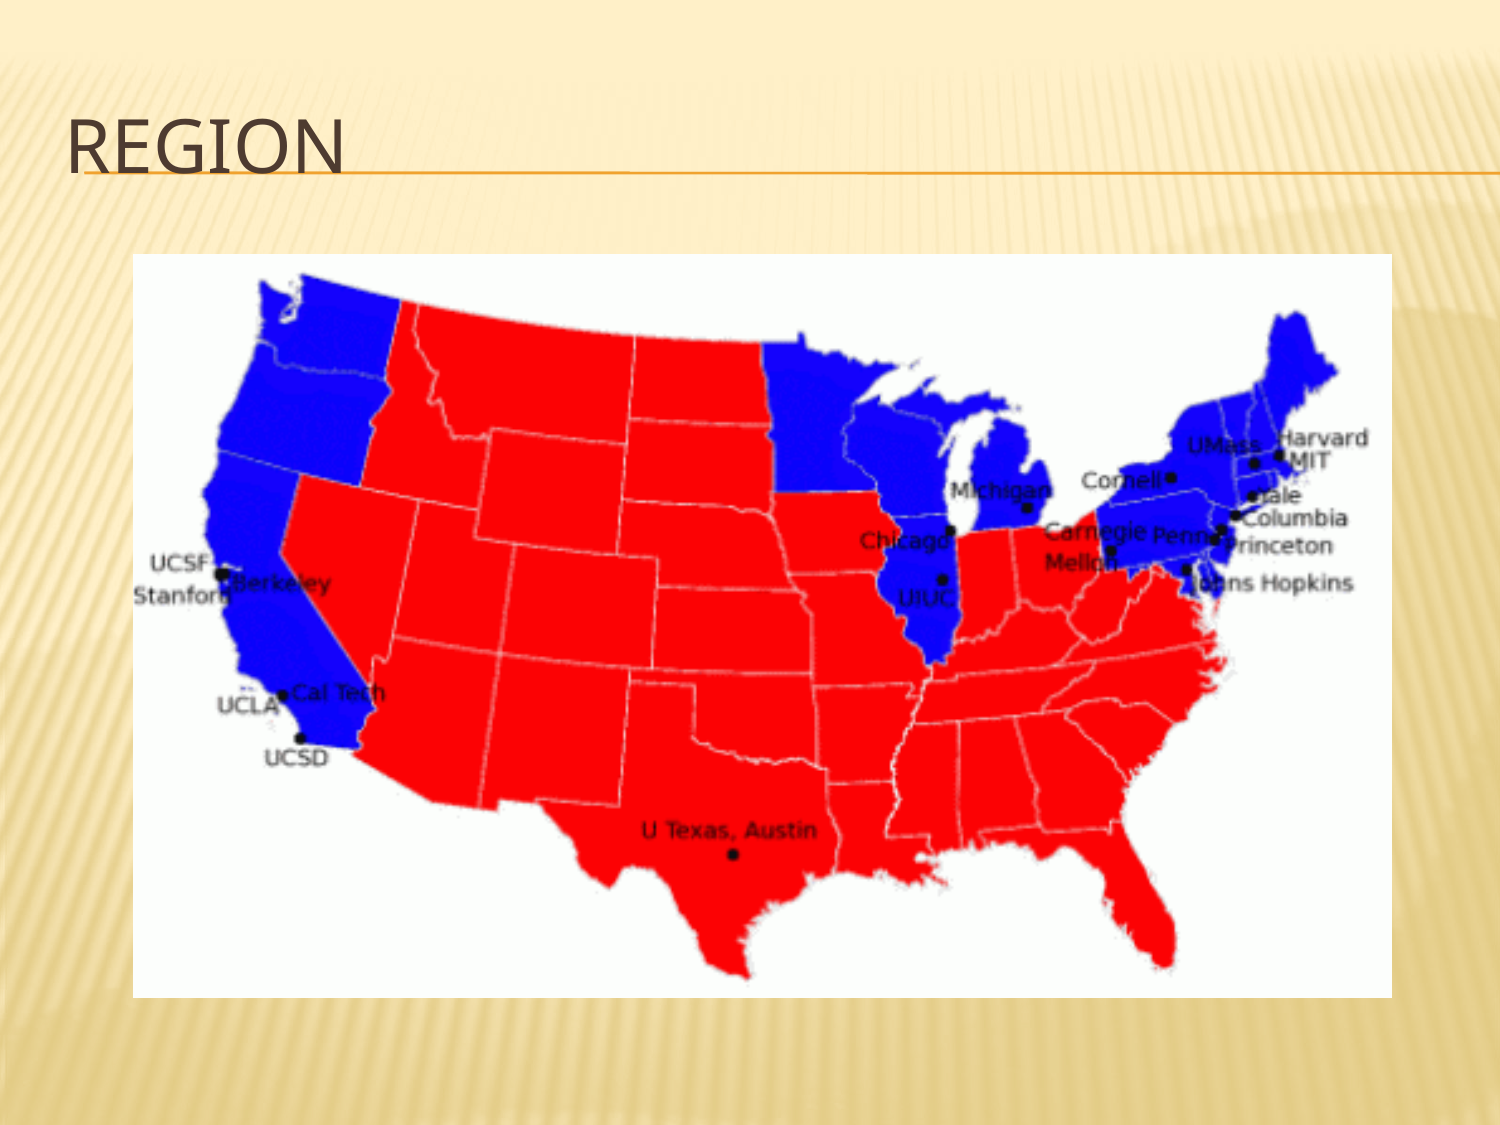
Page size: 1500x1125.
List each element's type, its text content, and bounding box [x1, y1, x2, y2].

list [49, 254, 1476, 998]
title Region [50, 75, 1475, 213]
